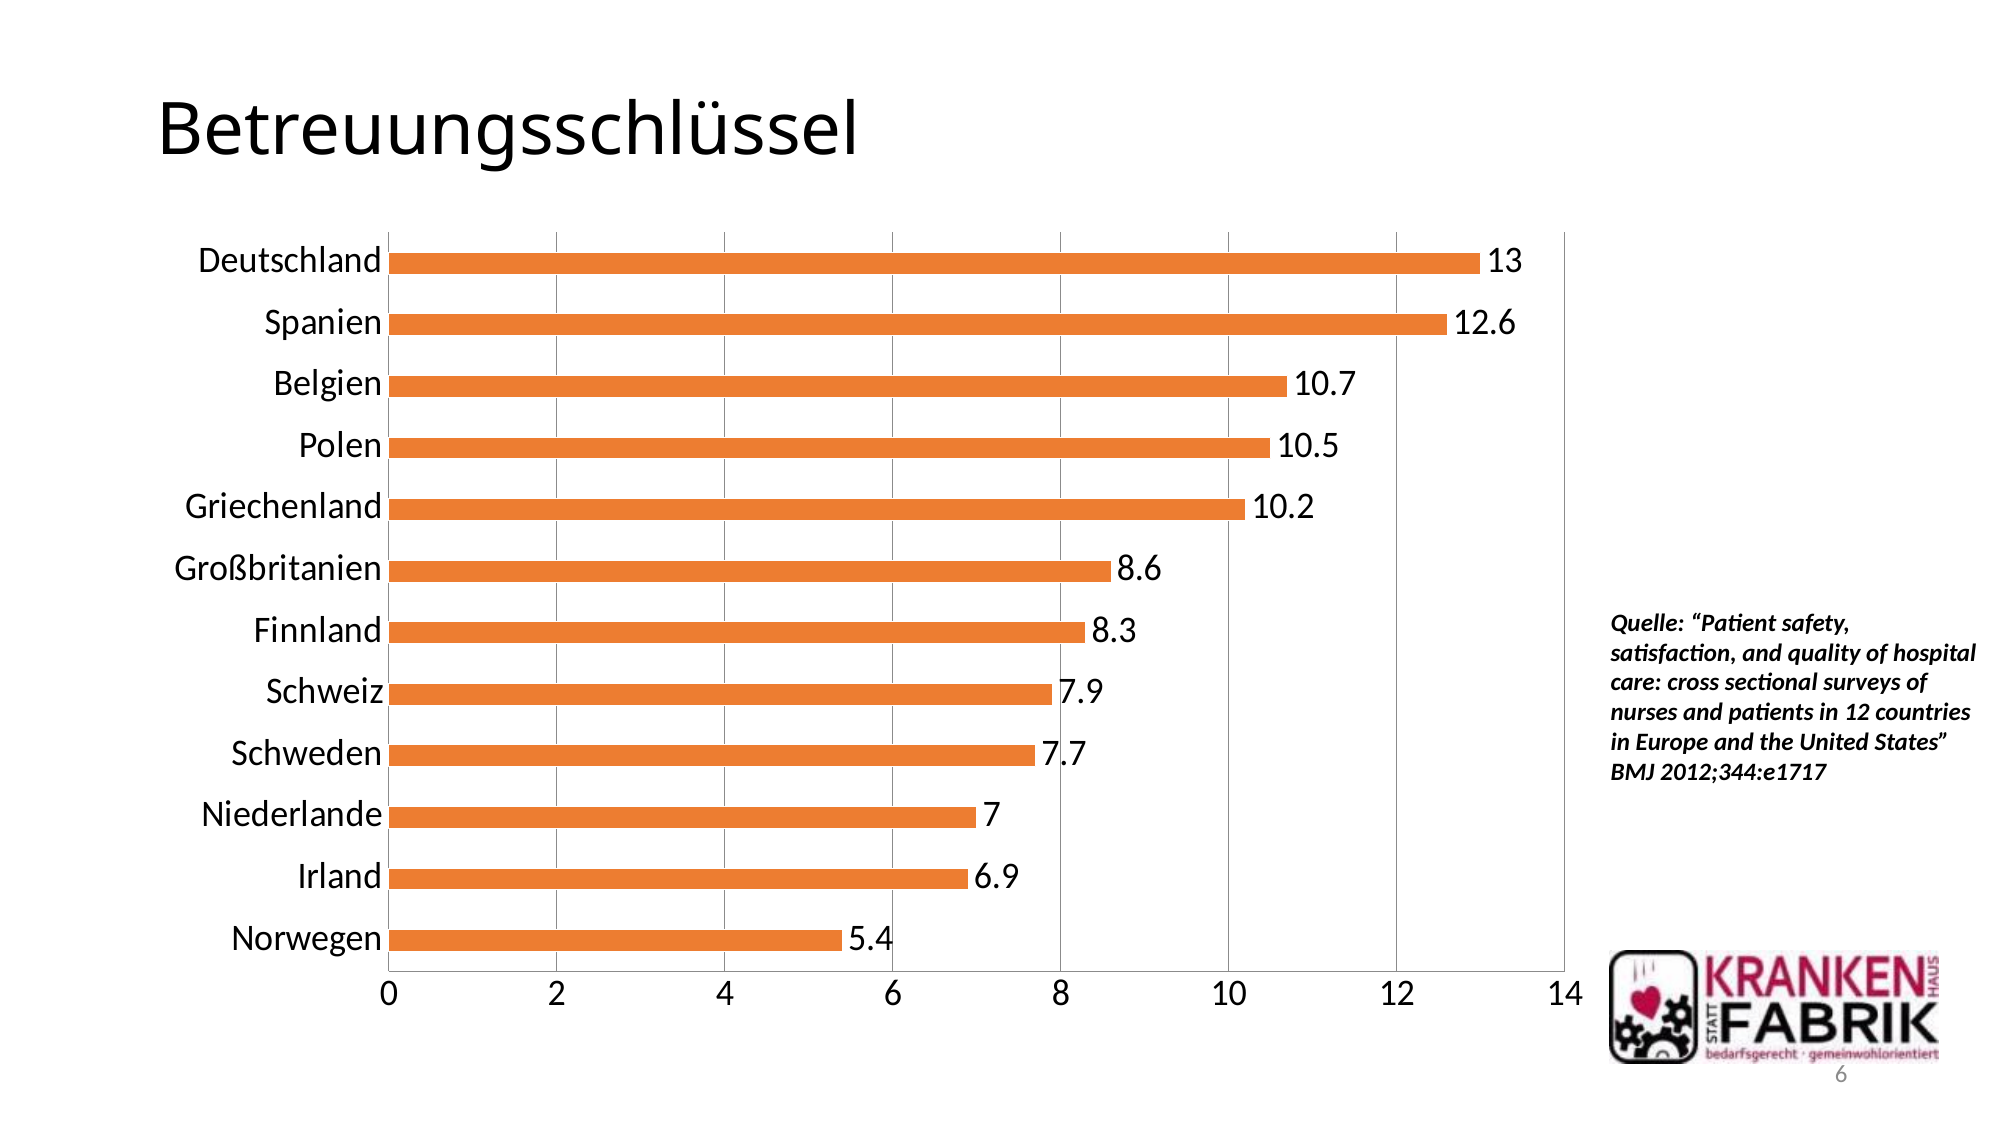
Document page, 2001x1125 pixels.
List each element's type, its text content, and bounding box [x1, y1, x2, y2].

slide_number 6 [1412, 1042, 1863, 1103]
title Betreuungsschlüssel Patienten pro Pflegekraft [141, 46, 1867, 216]
text_box Quelle: “Patient safety, satisfaction, and quality of hospital care: cross sectional surveys of nurses and patients in 12 countries in Europe and the United States” BMJ 2012;344:e1717 [1595, 598, 1995, 793]
picture [1609, 950, 1939, 1064]
chart [0, 103, 1583, 1041]
